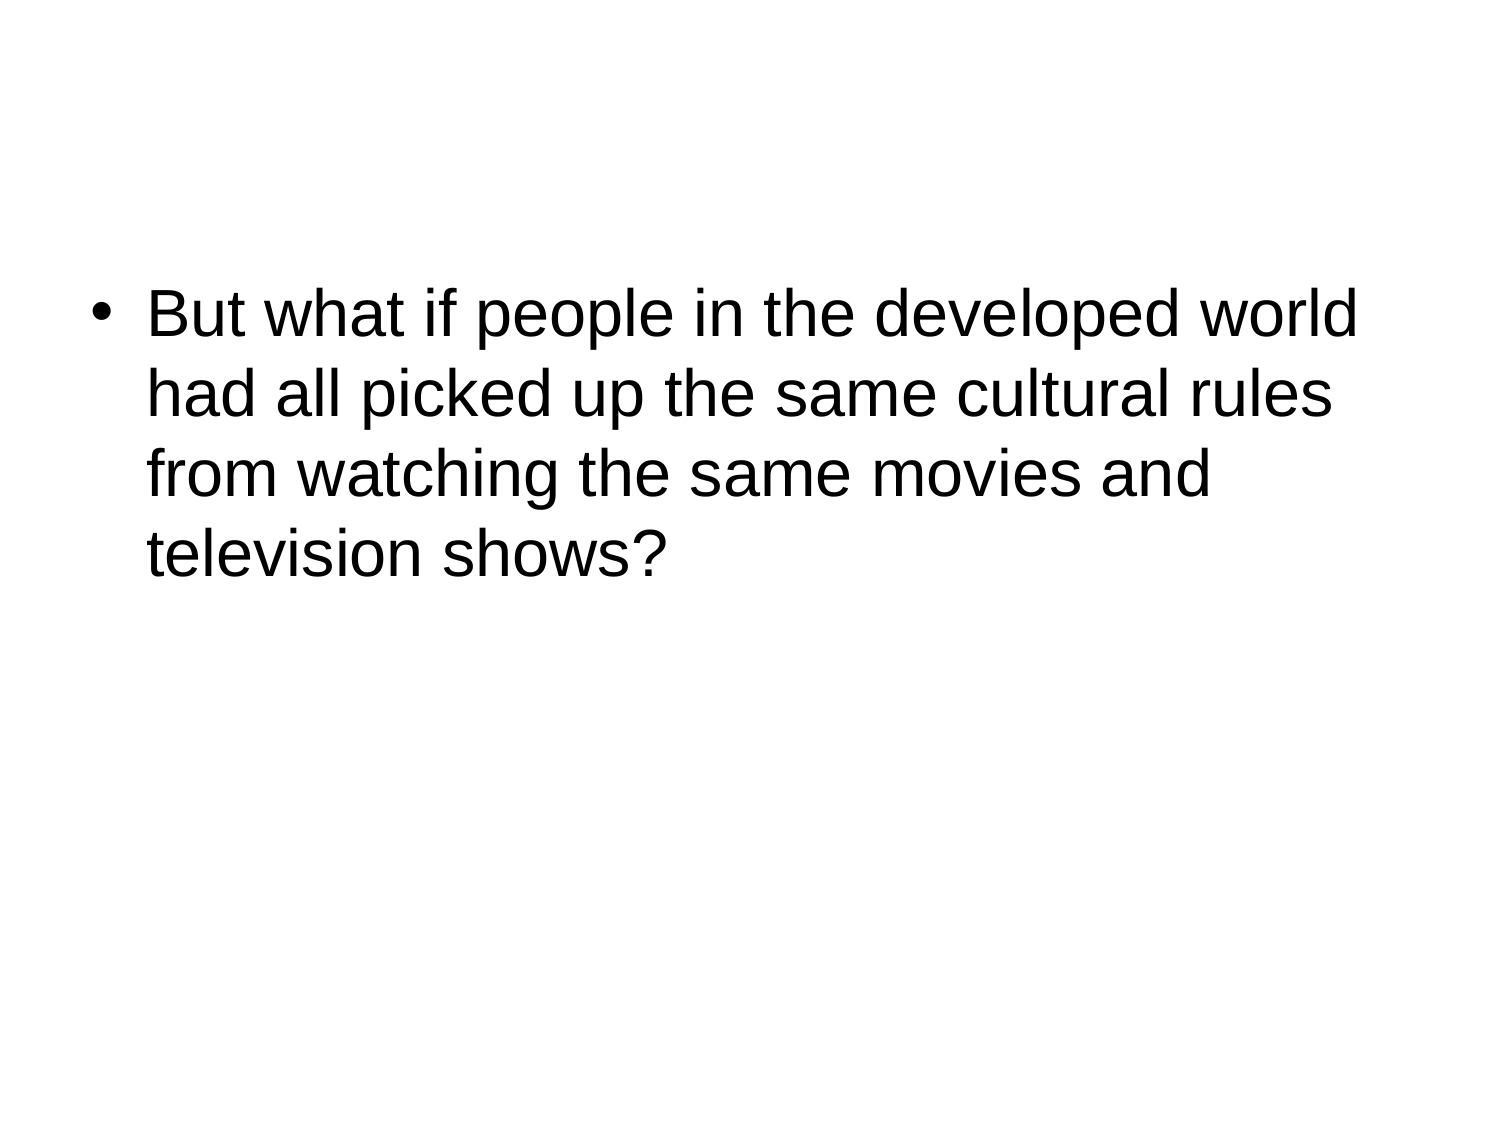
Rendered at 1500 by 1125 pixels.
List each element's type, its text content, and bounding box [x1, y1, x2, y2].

list But what if people in the developed world had all picked up the same cultural rules from watching the same movies and television shows? [75, 262, 1425, 1005]
